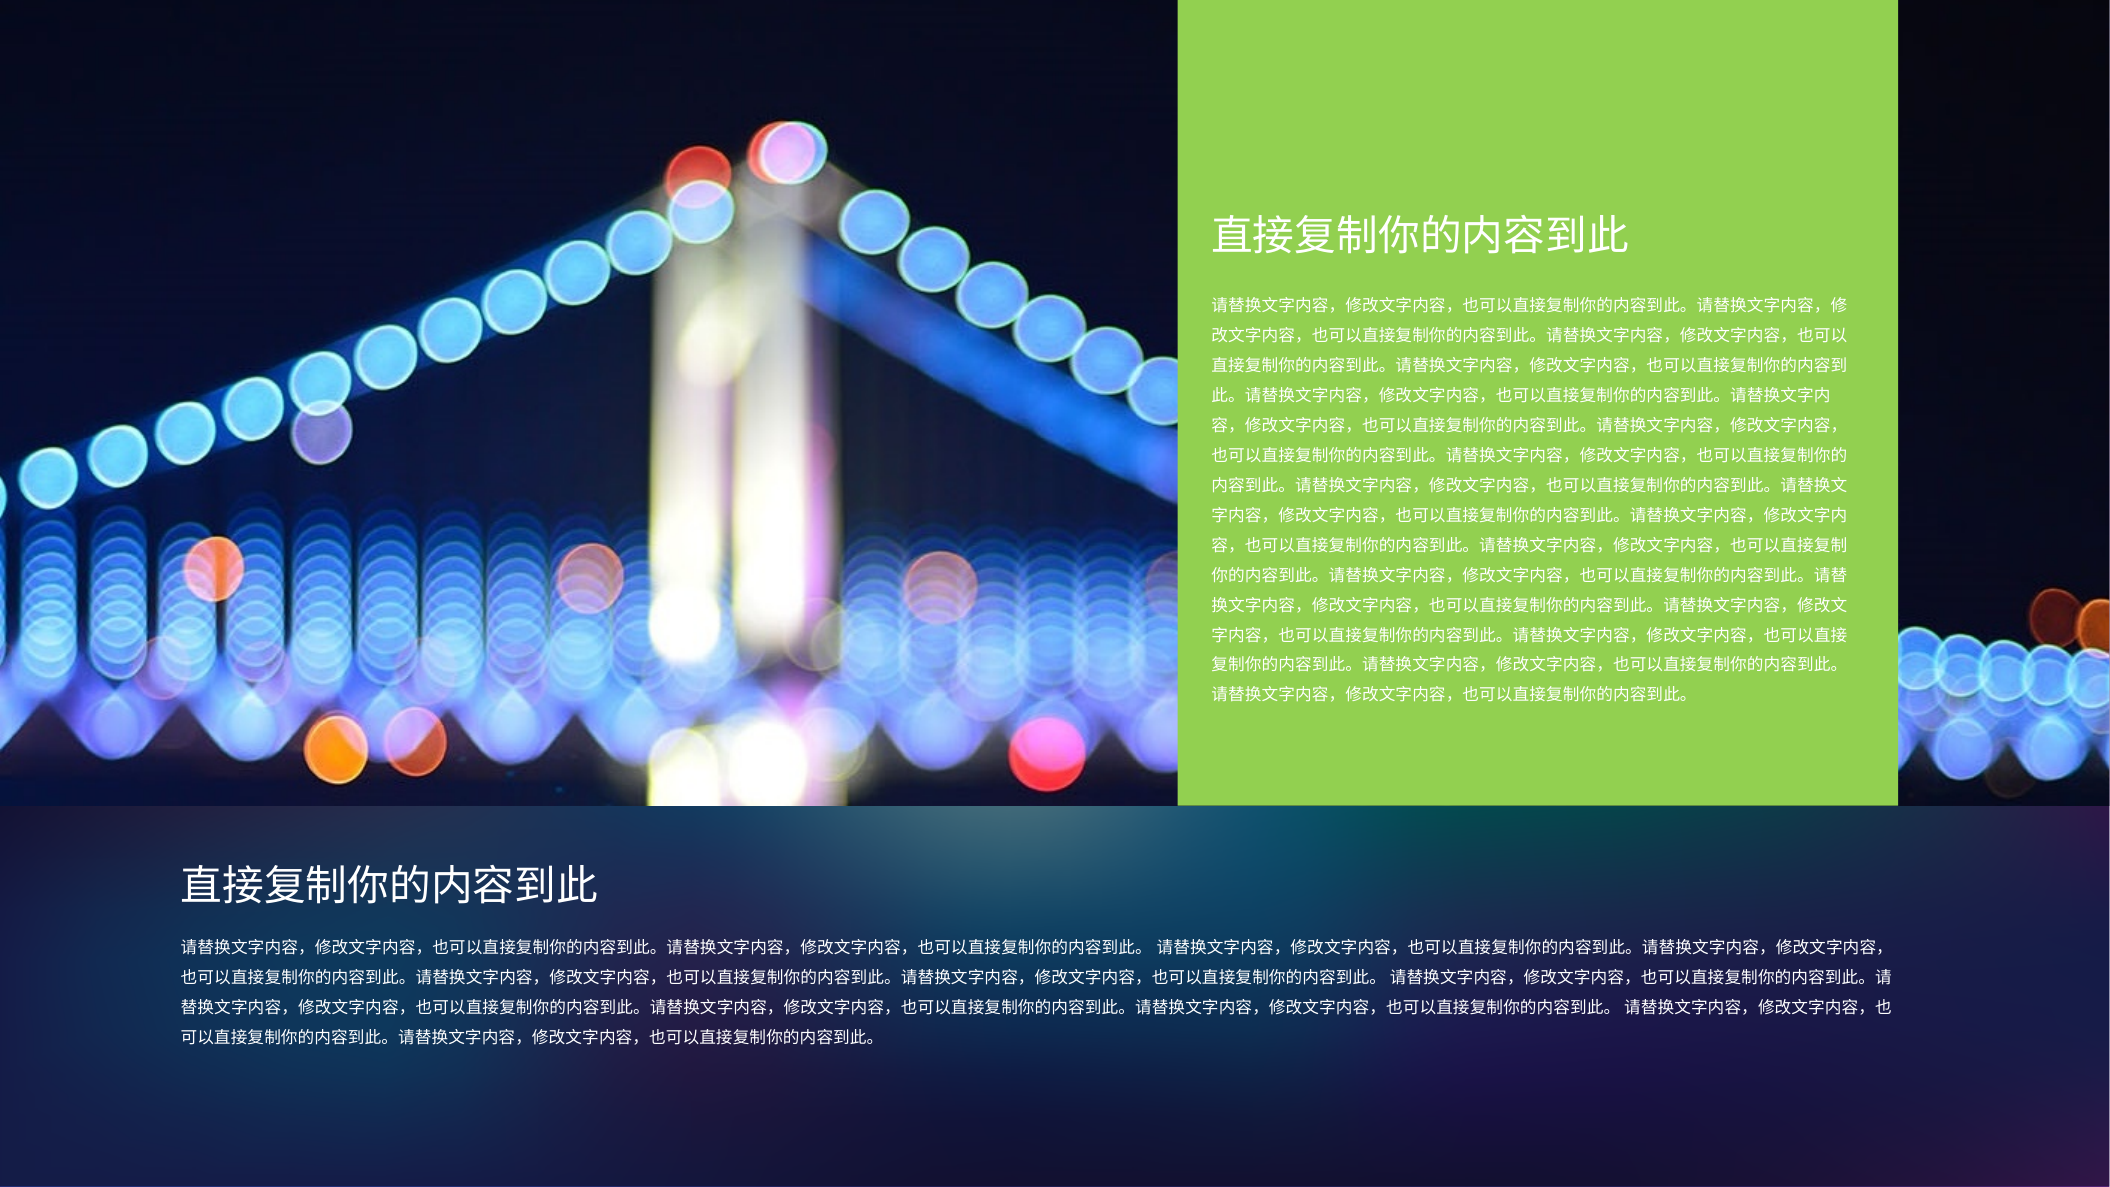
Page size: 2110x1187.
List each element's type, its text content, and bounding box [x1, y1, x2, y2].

picture [0, 807, 2110, 1187]
text_box [1899, 0, 2110, 807]
text_box [0, 0, 1177, 807]
text_box 直接复制你的内容到此 [180, 858, 618, 909]
text_box 请替换文字内容，修改文字内容，也可以直接复制你的内容到此。请替换文字内容，修改文字内容，也可以直接复制你的内容到此。请替换文字内容，修改文字内容，也可以直接复制你的内容到此。请替换文字内容，修改文字内容，也可以直接复制你的内容到此。请替换文字内容，修改文字内容，也可以直接复制你的内容到此。请替换文字内容，修改文字内容，也可以直接复制你的内容到此。请替换文字内容，修改文字内容，也可以直接复制你的内容到此。请替换文字内容，修改文字内容，也可以直接复制你的内容到此。请替换文字内容，修改文字内容，也可以直接复制你的内容到此。请替换文字内容，修改文字内容，也可以直接复制你的内容到此。请替换文字内容，修改文字内容，也可以直接复制你的内容到此。请替换文字内容，修改文字内容，也可以直接复制你的内容到此。请替换文字内容，修改文字内容，也可以直接复制你的内容到此。请替换文字内容，修改文字内容，也可以直接复制你的内容到此。请替换文字内容，修改文字内容，也可以直接复制你的内容到此。请替换文字内容，修改文字内容，也可以直接复制你的内容到此。请替换文字内容，修改文字内容，也可以直接复制你的内容到此。请替换文字内容，修改文字内容，也可以直接复制你的内容到此。 [1211, 285, 1865, 705]
text_box [1177, 0, 1899, 807]
text_box 请替换文字内容，修改文字内容，也可以直接复制你的内容到此。请替换文字内容，修改文字内容，也可以直接复制你的内容到此。 请替换文字内容，修改文字内容，也可以直接复制你的内容到此。请替换文字内容，修改文字内容，也可以直接复制你的内容到此。请替换文字内容，修改文字内容，也可以直接复制你的内容到此。请替换文字内容，修改文字内容，也可以直接复制你的内容到此。 请替换文字内容，修改文字内容，也可以直接复制你的内容到此。请替换文字内容，修改文字内容，也可以直接复制你的内容到此。请替换文字内容，修改文字内容，也可以直接复制你的内容到此。请替换文字内容，修改文字内容，也可以直接复制你的内容到此。 请替换文字内容，修改文字内容，也可以直接复制你的内容到此。请替换文字内容，修改文字内容，也可以直接复制你的内容到此。 [180, 927, 1894, 1048]
text_box 直接复制你的内容到此 [1211, 208, 1693, 259]
